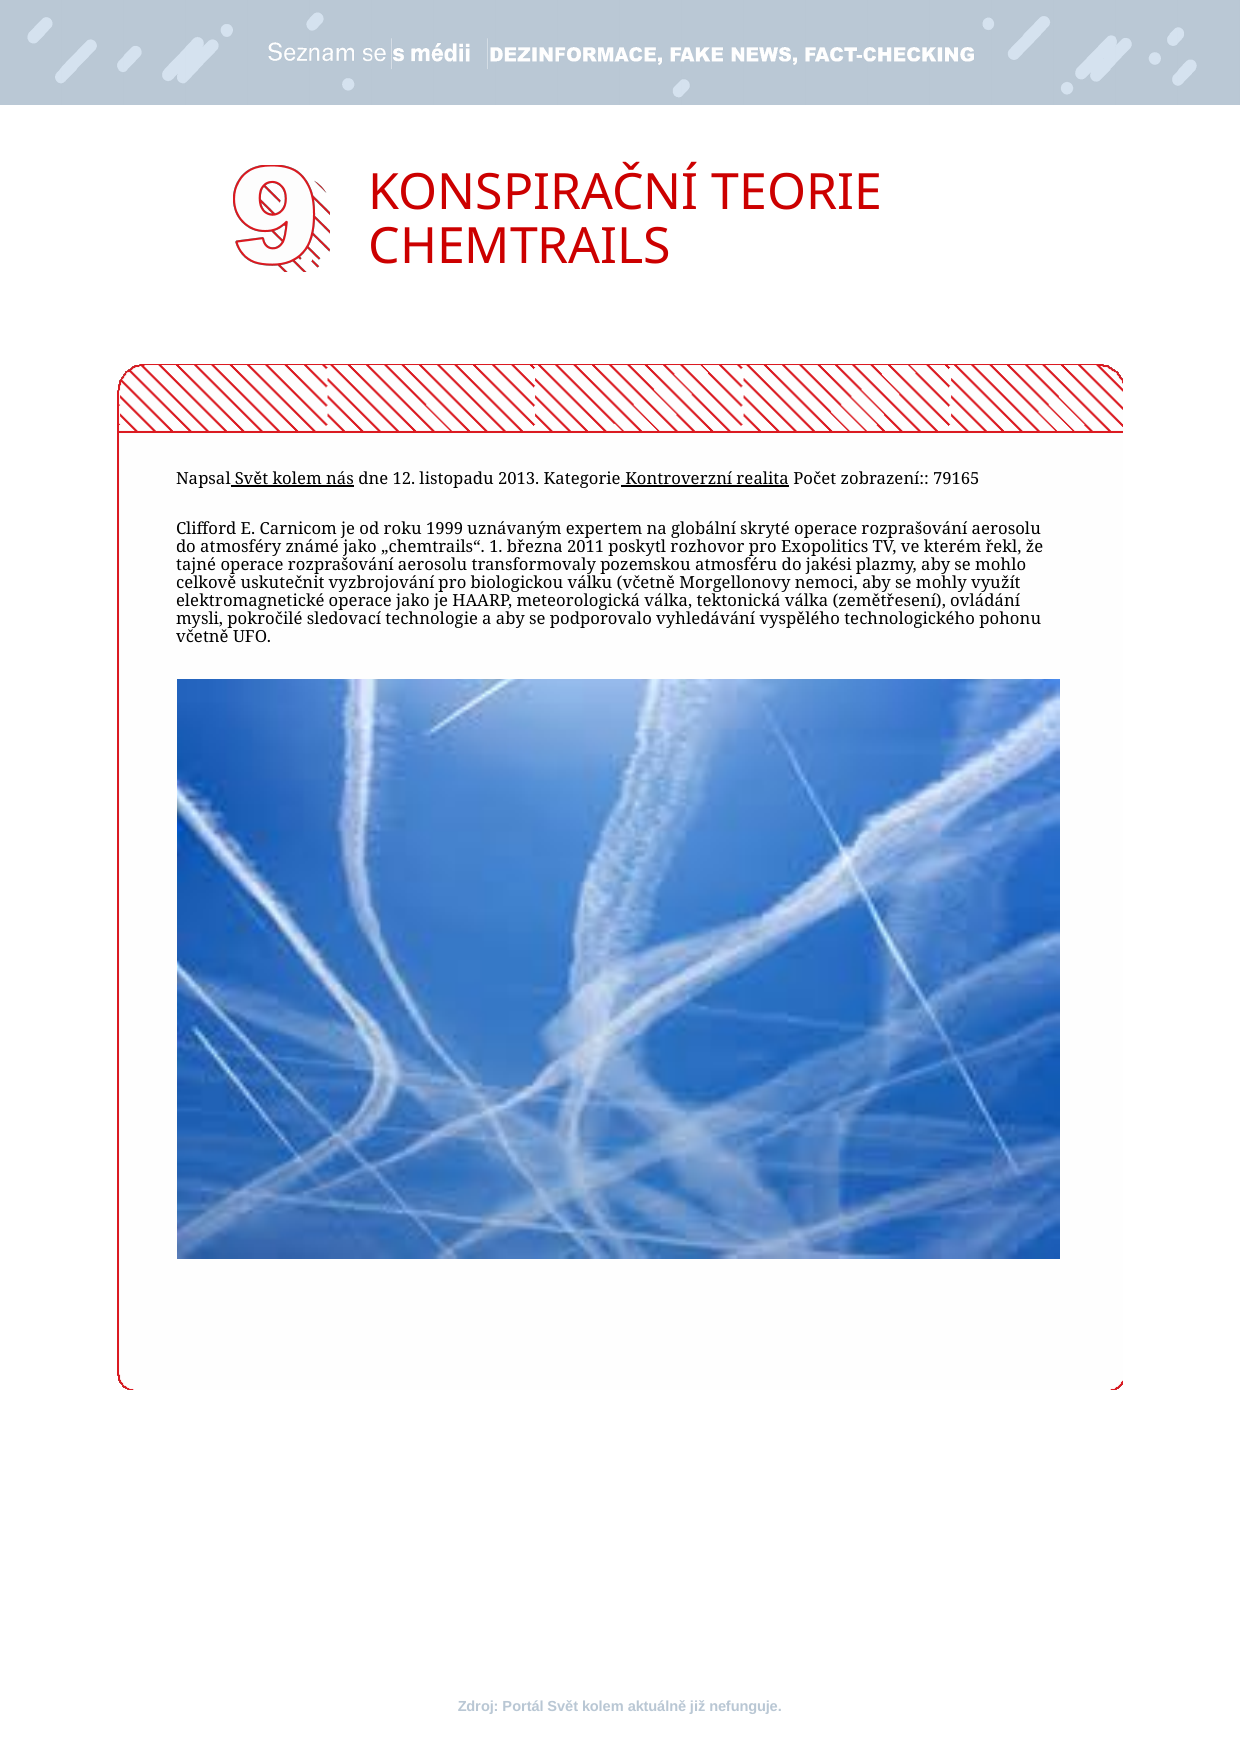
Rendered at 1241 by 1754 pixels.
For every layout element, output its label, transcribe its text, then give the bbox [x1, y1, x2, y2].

picture [0, 0, 1240, 105]
picture [117, 364, 1123, 1390]
picture [233, 164, 330, 272]
title KONSPIRAČNÍ TEORIE CHEMTRAILS [353, 152, 1004, 282]
text_box Zdroj: Portál Svět kolem aktuálně již nefunguje. [219, 1694, 1021, 1715]
